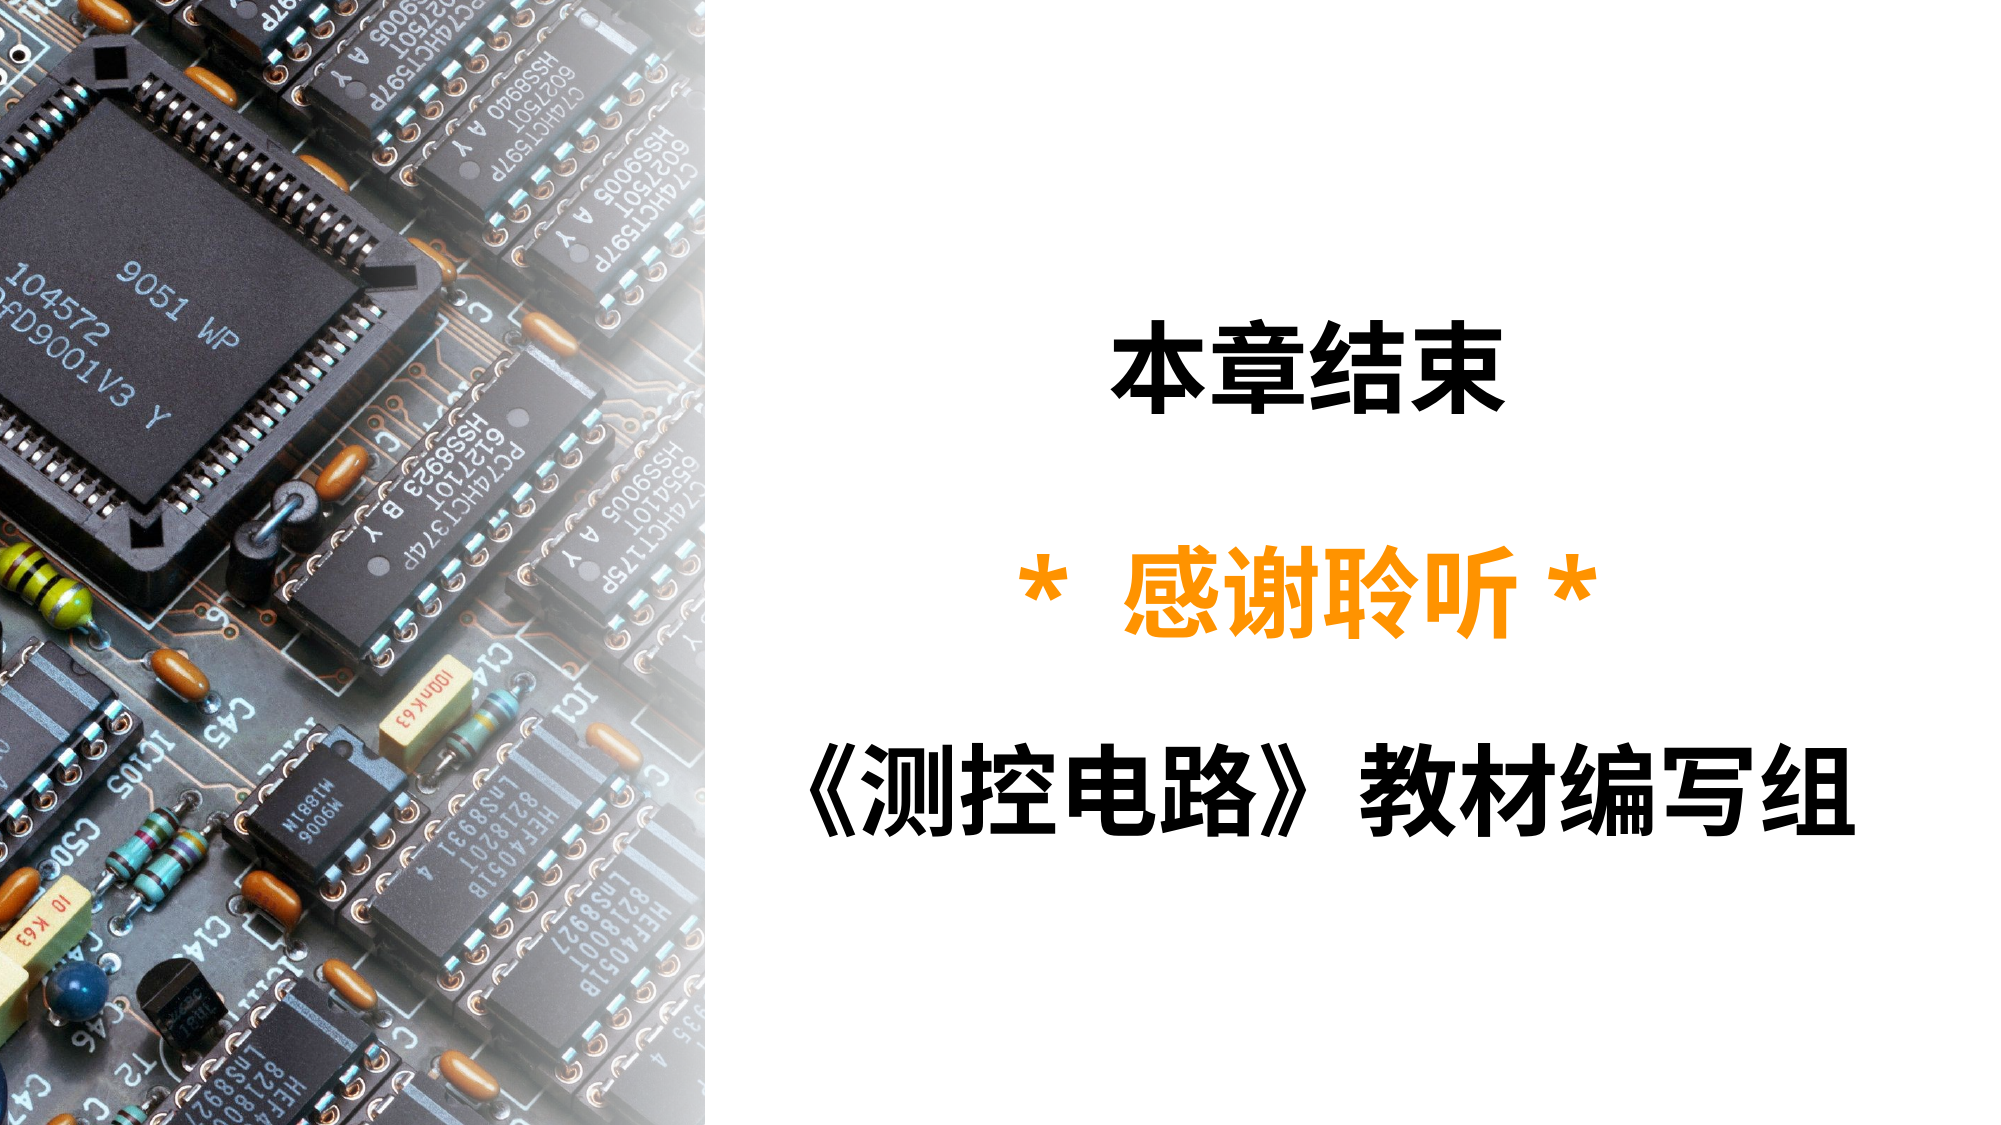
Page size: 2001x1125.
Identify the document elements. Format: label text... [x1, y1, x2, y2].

picture [0, 0, 705, 1125]
text_box 《测控电路》教材编写组 [743, 734, 1874, 857]
text_box 本章结束 [705, 299, 1917, 447]
text_box * 感谢聆听* [1002, 522, 1615, 658]
